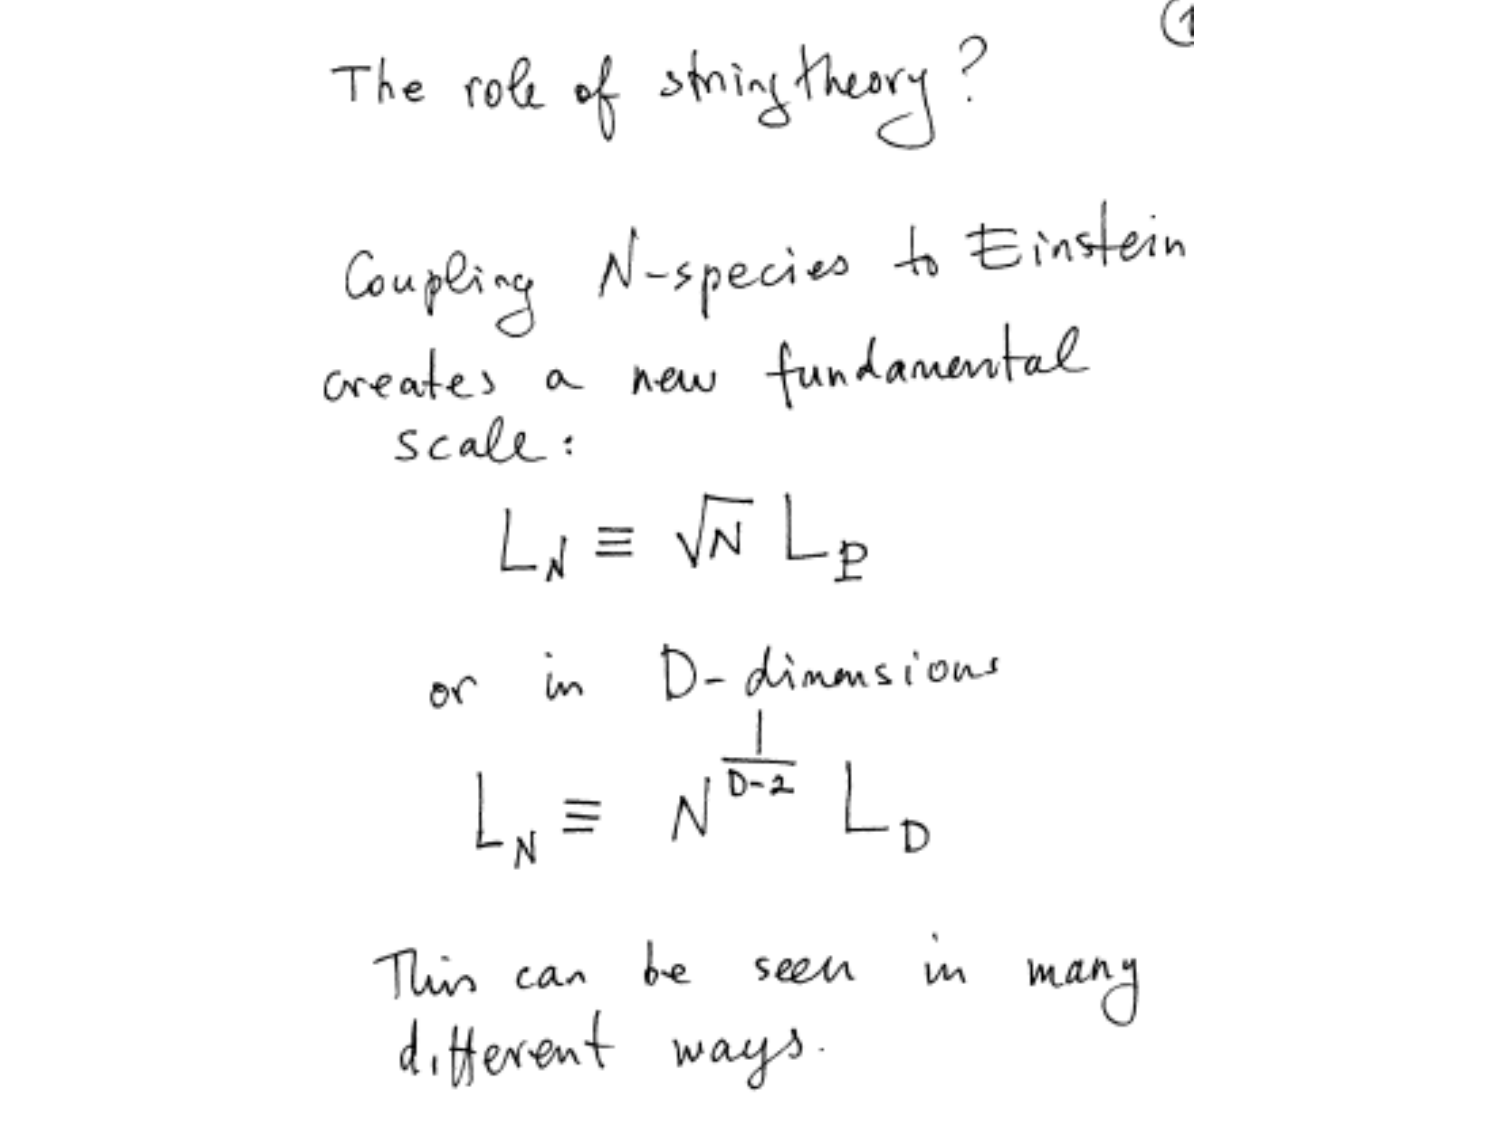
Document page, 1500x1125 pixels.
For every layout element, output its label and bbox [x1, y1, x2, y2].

picture [306, 0, 1194, 1125]
